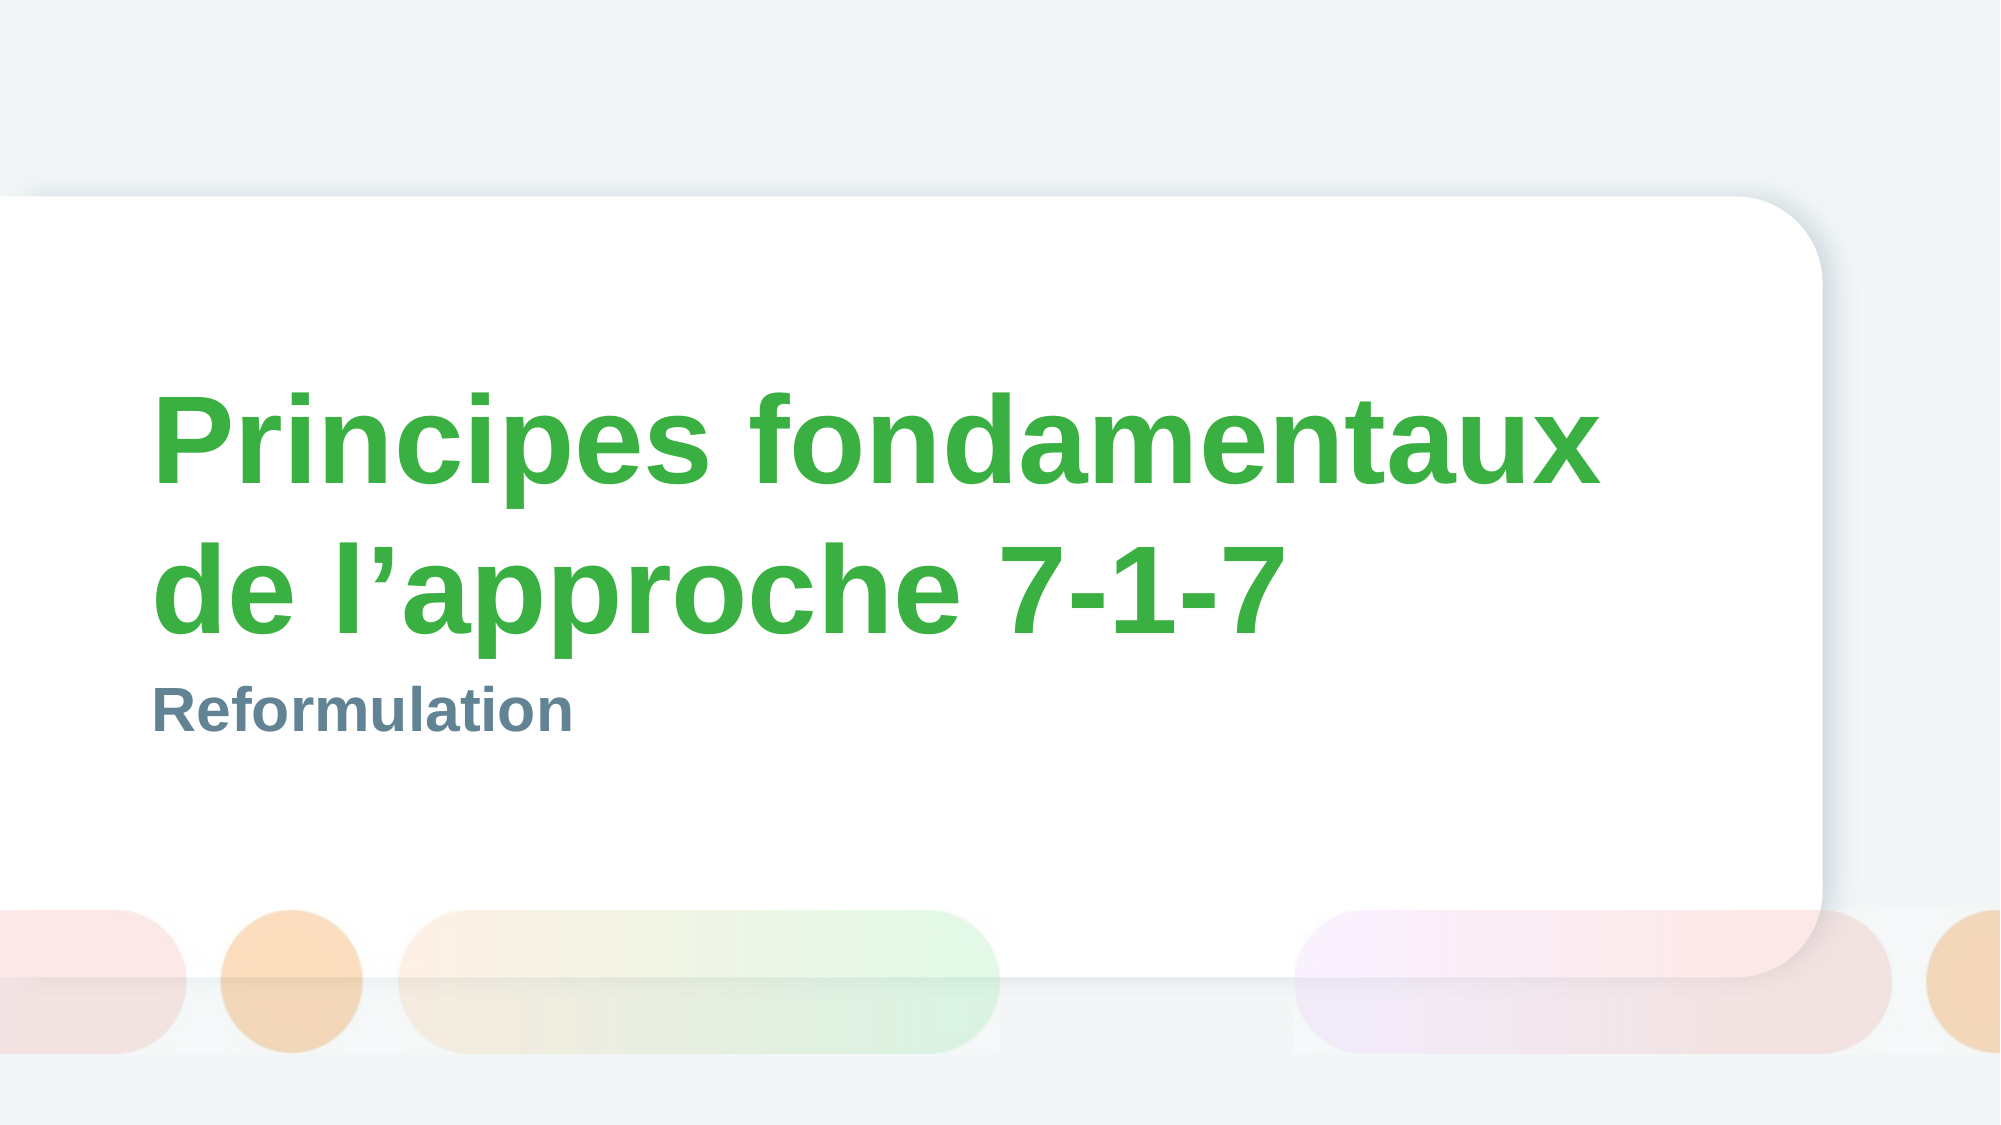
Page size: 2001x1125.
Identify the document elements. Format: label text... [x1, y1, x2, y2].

list Reformulation [136, 670, 1729, 823]
title Principes fondamentaux de l’approche 7-1-7 [136, 313, 1729, 666]
